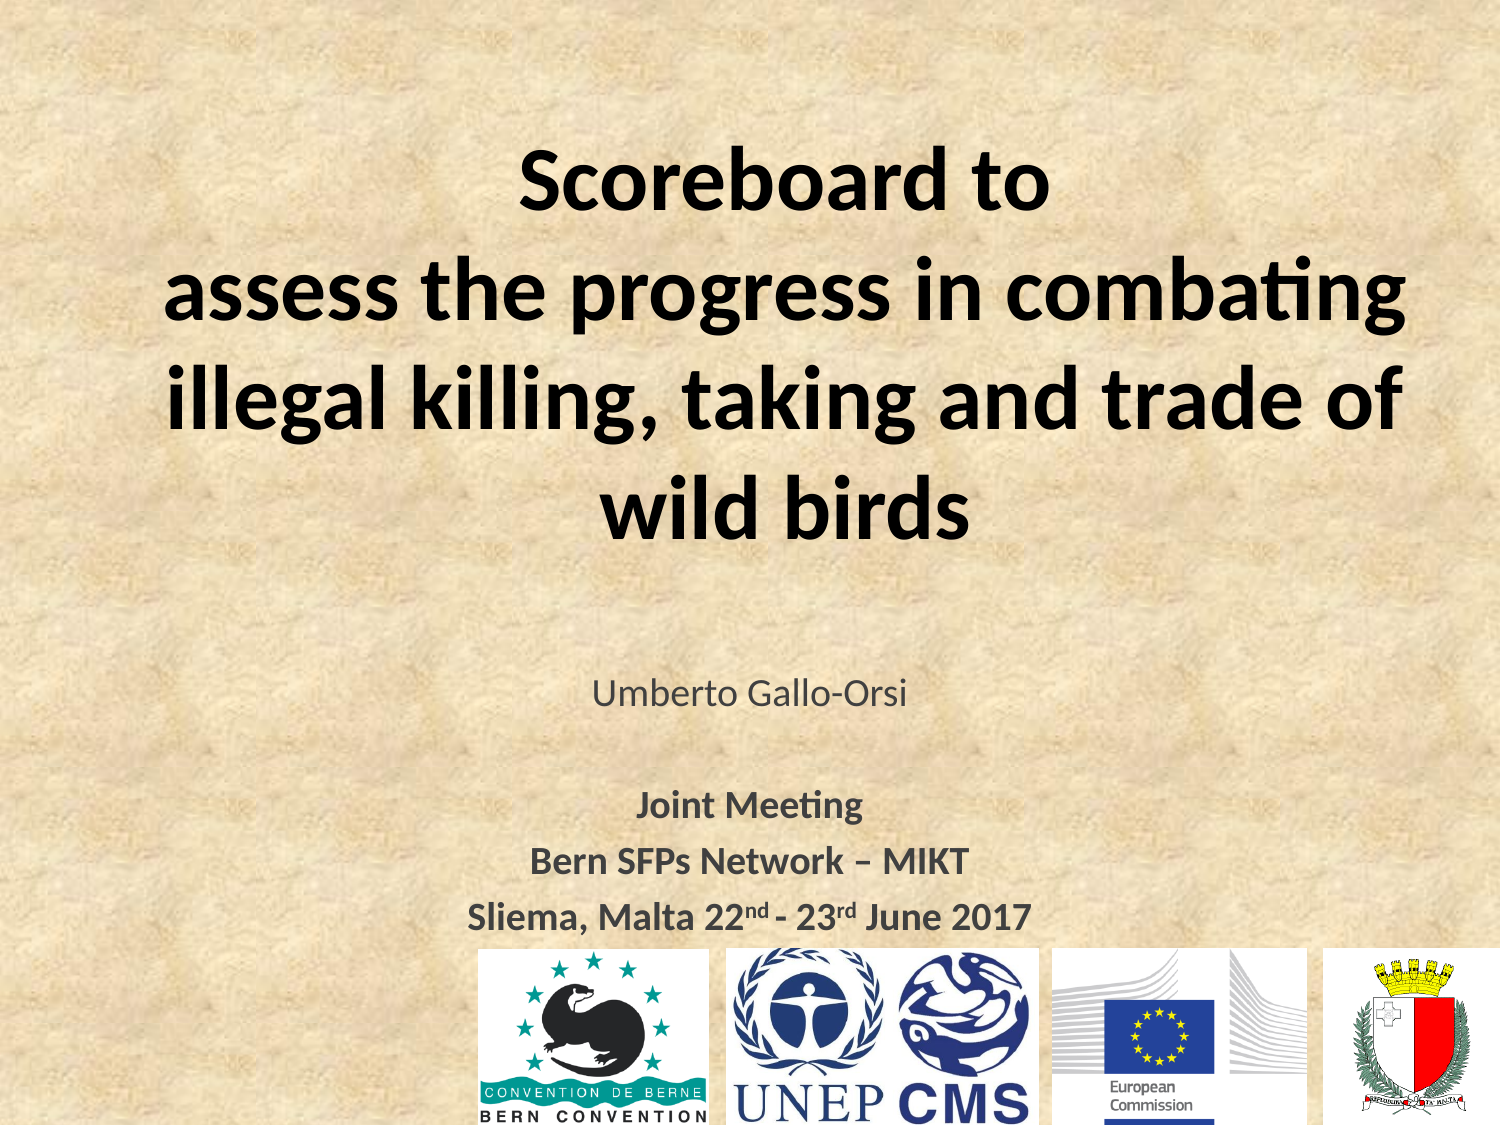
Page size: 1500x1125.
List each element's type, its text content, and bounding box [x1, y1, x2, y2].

picture [0, 0, 1500, 1125]
subtitle Umberto Gallo-Orsi Joint Meeting Bern SFPs Network – MIKT Sliema, Malta 22nd - 23rd June 2017 [225, 658, 1275, 947]
title Scoreboard to assess the progress in combating illegal killing, taking and trade of wild birds [112, 172, 1459, 414]
